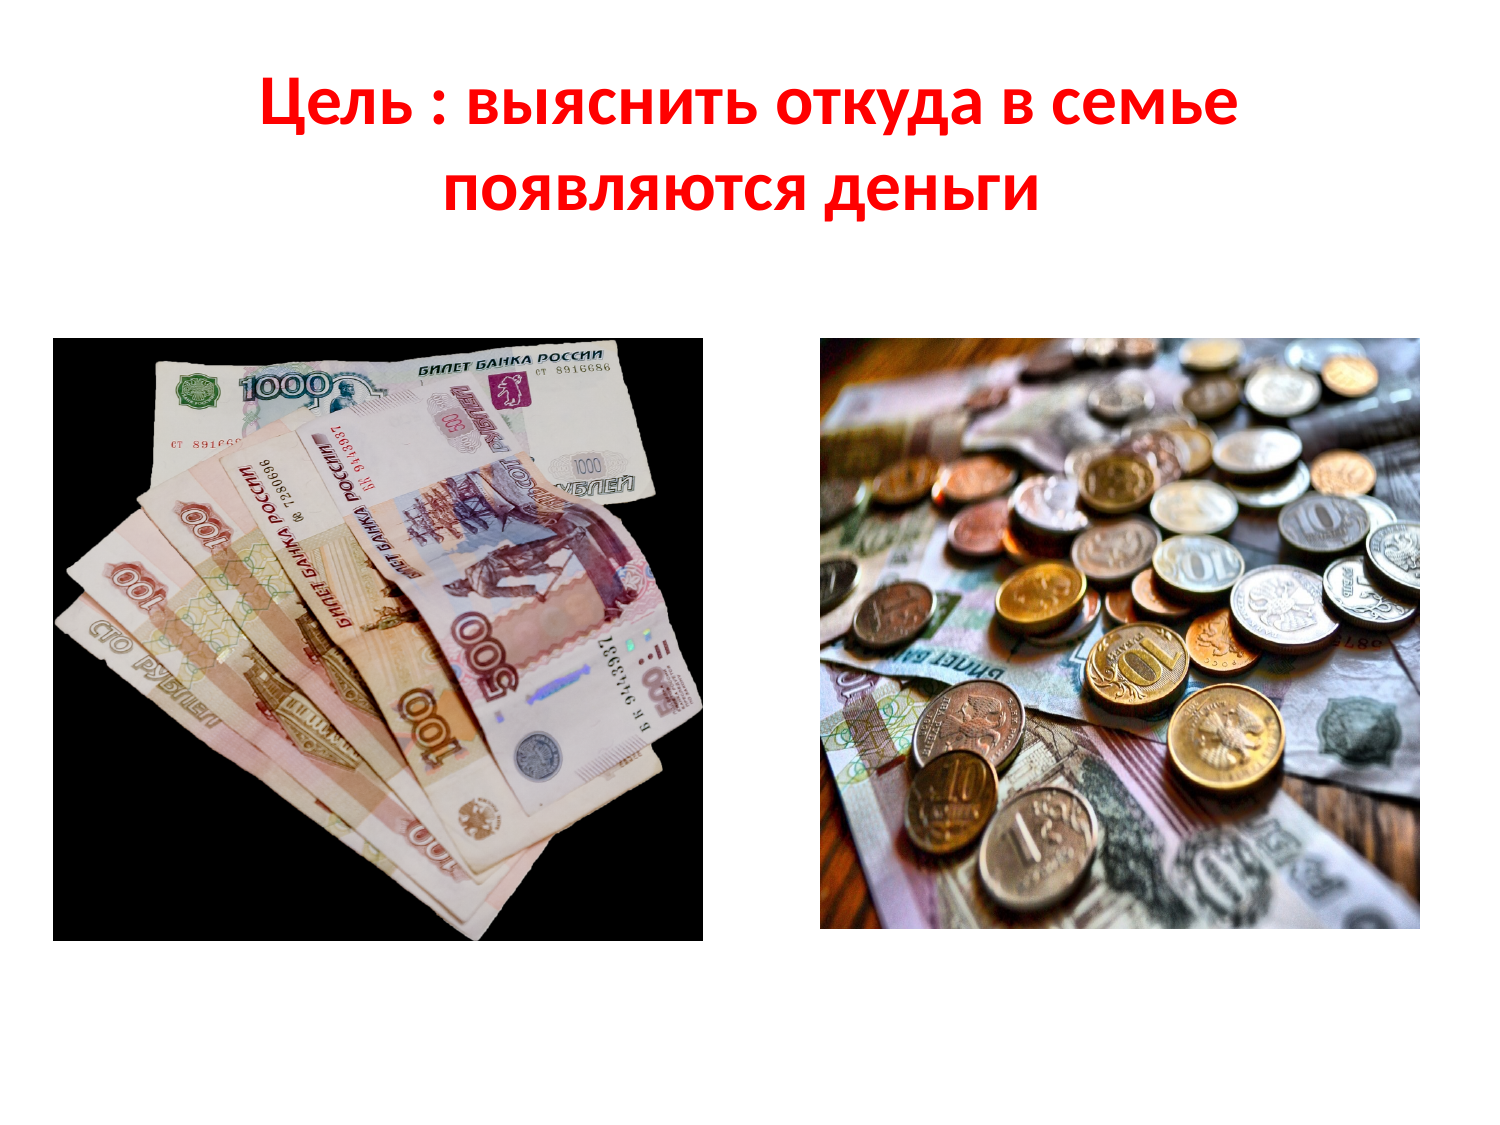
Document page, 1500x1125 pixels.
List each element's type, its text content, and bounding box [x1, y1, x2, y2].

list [52, 337, 703, 941]
picture [820, 337, 1420, 929]
title Цель : выяснить откуда в семье появляются деньги [75, 45, 1425, 233]
